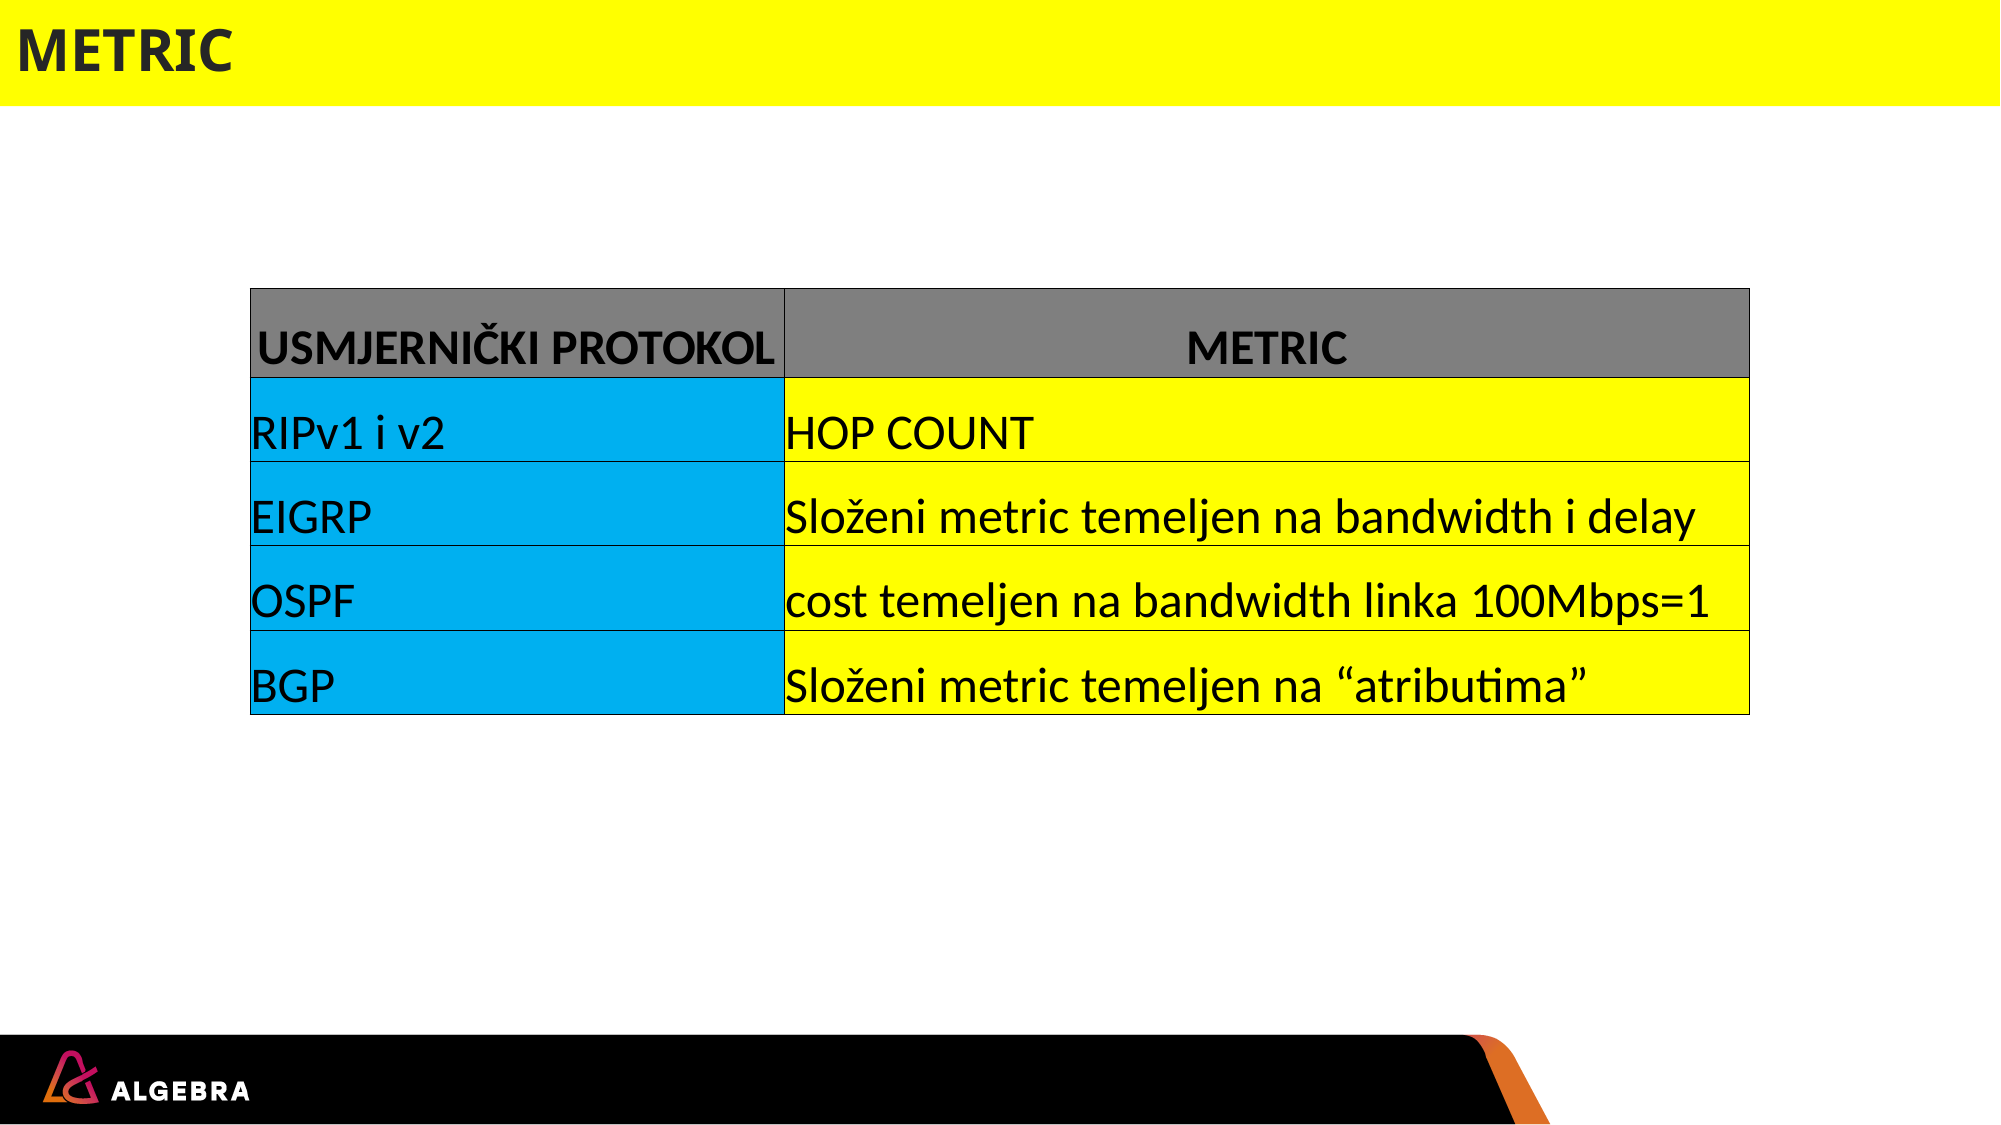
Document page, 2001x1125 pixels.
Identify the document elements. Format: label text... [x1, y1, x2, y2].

table_cell Složeni metric temeljen na bandwidth i delay [785, 462, 1749, 545]
table_header METRIC [785, 289, 1749, 377]
table_cell cost temeljen na bandwidth linka 100Mbps=1 [785, 546, 1749, 630]
table_cell RIPv1 i v2 [251, 378, 784, 461]
table_cell EIGRP [251, 462, 784, 545]
table_header USMJERNIČKI PROTOKOL [251, 289, 784, 377]
picture [0, 1034, 1733, 1125]
table_cell BGP [251, 631, 784, 714]
table_cell HOP COUNT [785, 378, 1749, 461]
table_cell Složeni metric temeljen na “atributima” [785, 631, 1749, 714]
table_cell OSPF [251, 546, 784, 630]
title METRIC [0, 0, 2000, 107]
